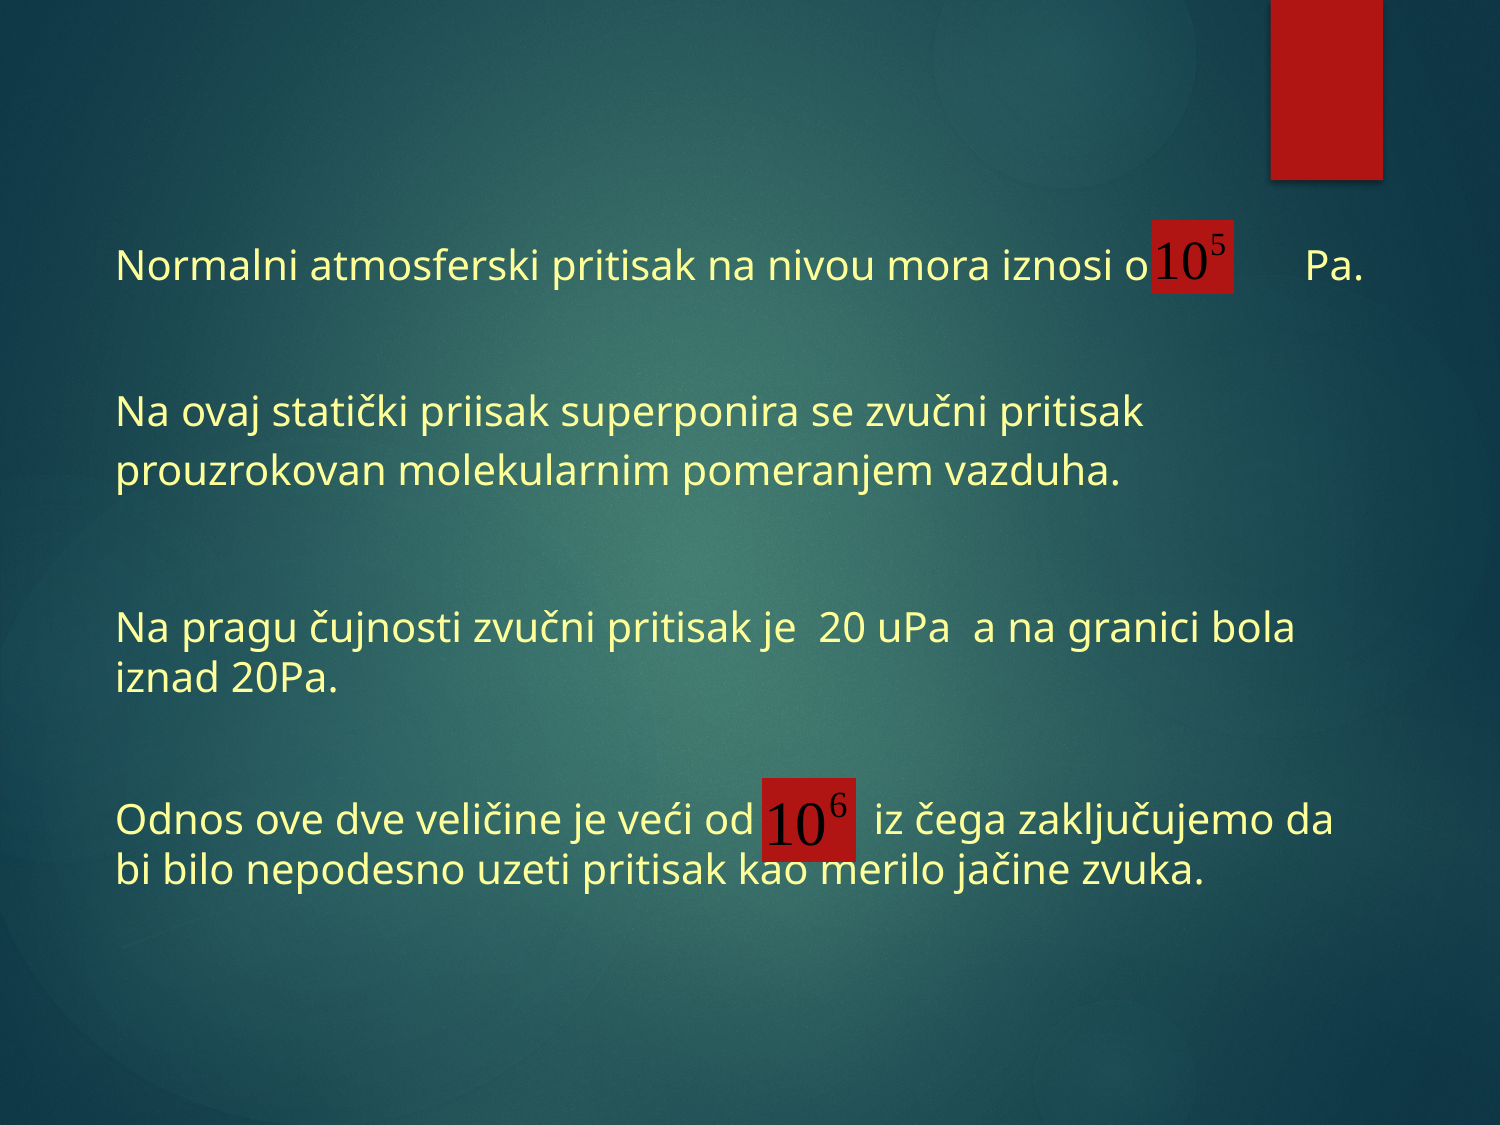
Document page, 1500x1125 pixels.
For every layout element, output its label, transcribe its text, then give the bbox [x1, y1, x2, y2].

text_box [1151, 219, 1235, 294]
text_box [761, 777, 857, 862]
text_box Normalni atmosferski pritisak na nivou mora iznosi oko Pa. Na ovaj statički priisak superponira se zvučni pritisak prouzrokovan molekularnim pomeranjem vazduha. Na pragu čujnosti zvučni pritisak je 20 uPa a na granici bola iznad 20Pa. Odnos ove dve veličine je veći od iz čega zaključujemo da bi bilo nepodesno uzeti pritisak kao merilo jačine zvuka. [100, 231, 1388, 900]
